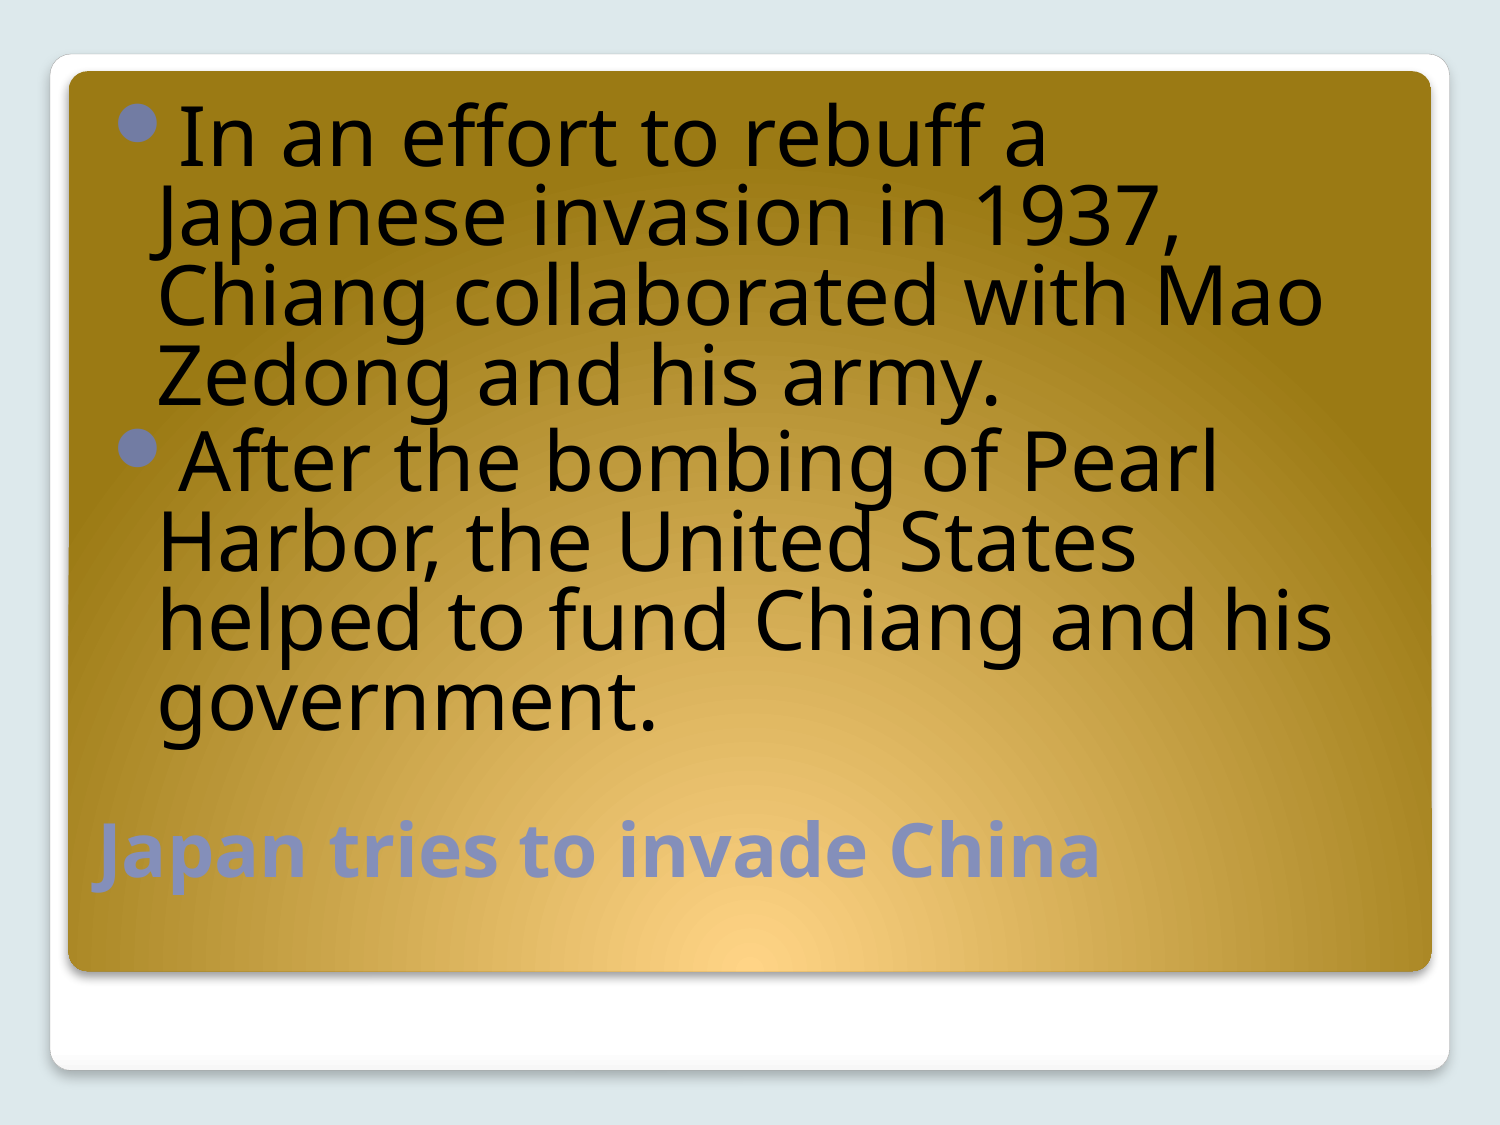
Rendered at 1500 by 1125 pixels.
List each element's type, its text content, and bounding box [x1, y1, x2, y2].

list In an effort to rebuff a Japanese invasion in 1937, Chiang collaborated with Mao Zedong and his army. After the bombing of Pearl Harbor, the United States helped to fund Chiang and his government. [82, 86, 1425, 774]
title Japan tries to invade China [82, 774, 1425, 900]
